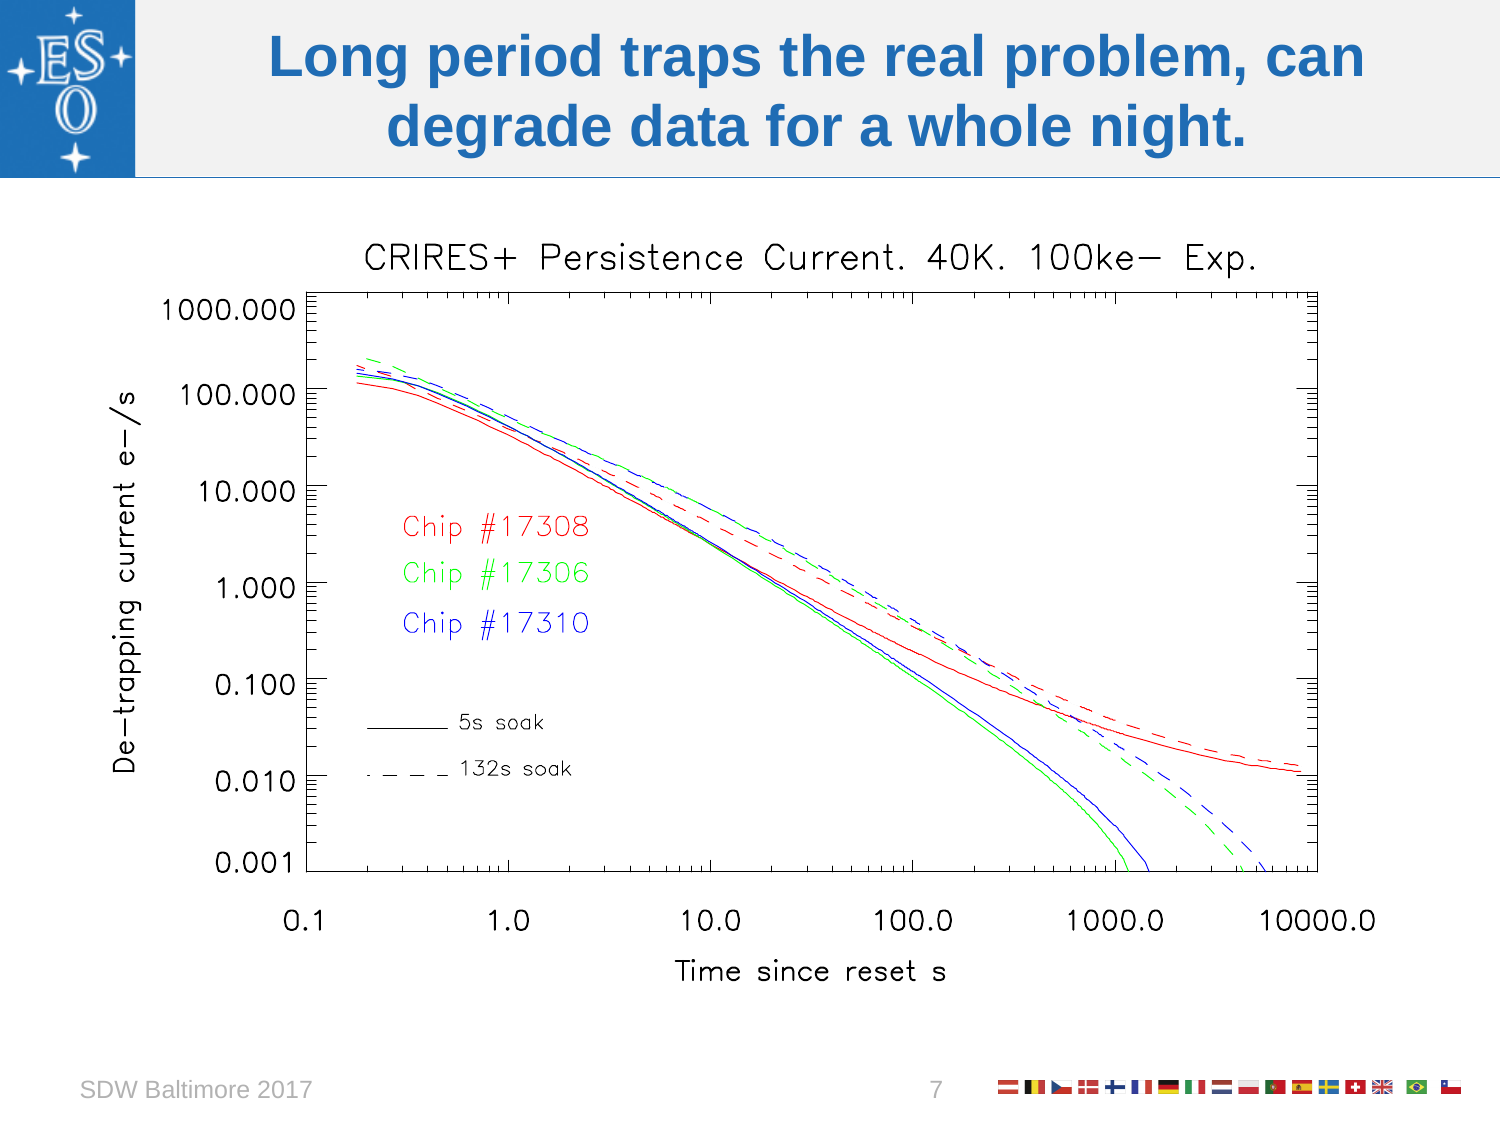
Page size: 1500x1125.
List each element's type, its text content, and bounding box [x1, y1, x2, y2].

picture [998, 1080, 1461, 1094]
footer SDW Baltimore 2017 [64, 1058, 854, 1119]
picture [43, 215, 1423, 1039]
slide_number 7 [854, 1058, 959, 1119]
title Long period traps the real problem, can degrade data for a whole night. [135, 0, 1500, 176]
